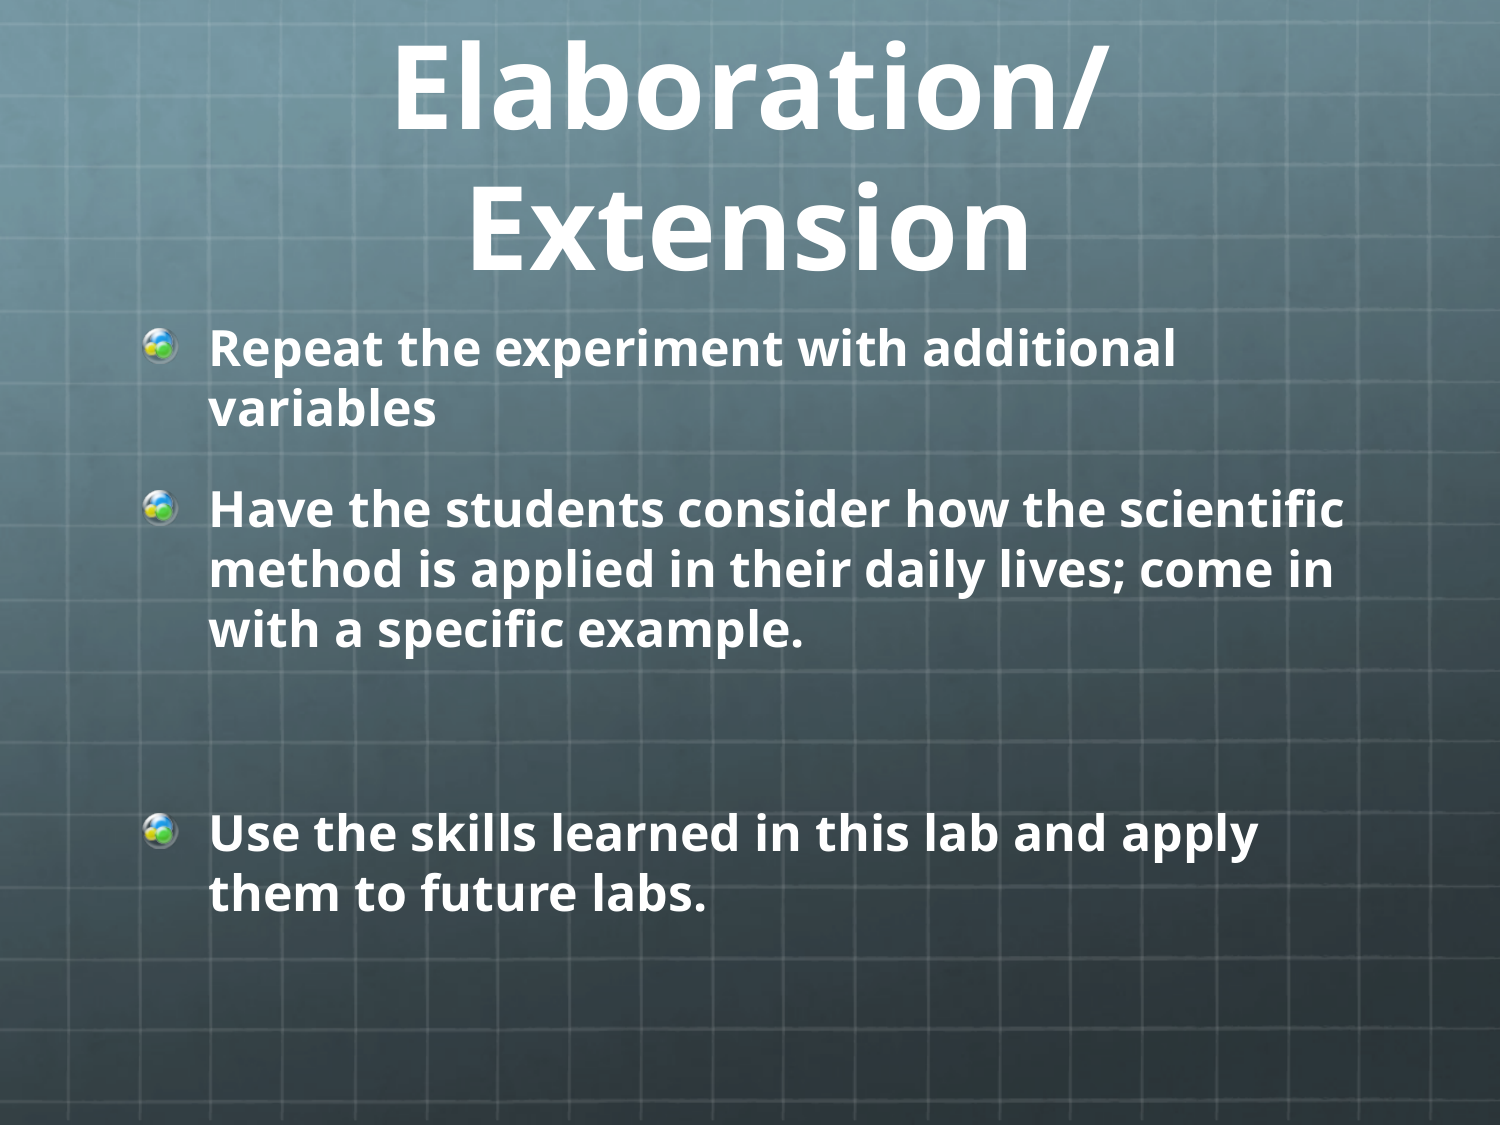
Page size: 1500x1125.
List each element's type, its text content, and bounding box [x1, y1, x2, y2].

picture [0, 0, 1500, 1125]
list Repeat the experiment with additional variables Have the students consider how the scientific method is applied in their daily lives; come in with a specific example. Use the skills learned in this lab and apply them to future labs. [127, 308, 1372, 958]
title Elaboration/Extension [127, 17, 1372, 289]
